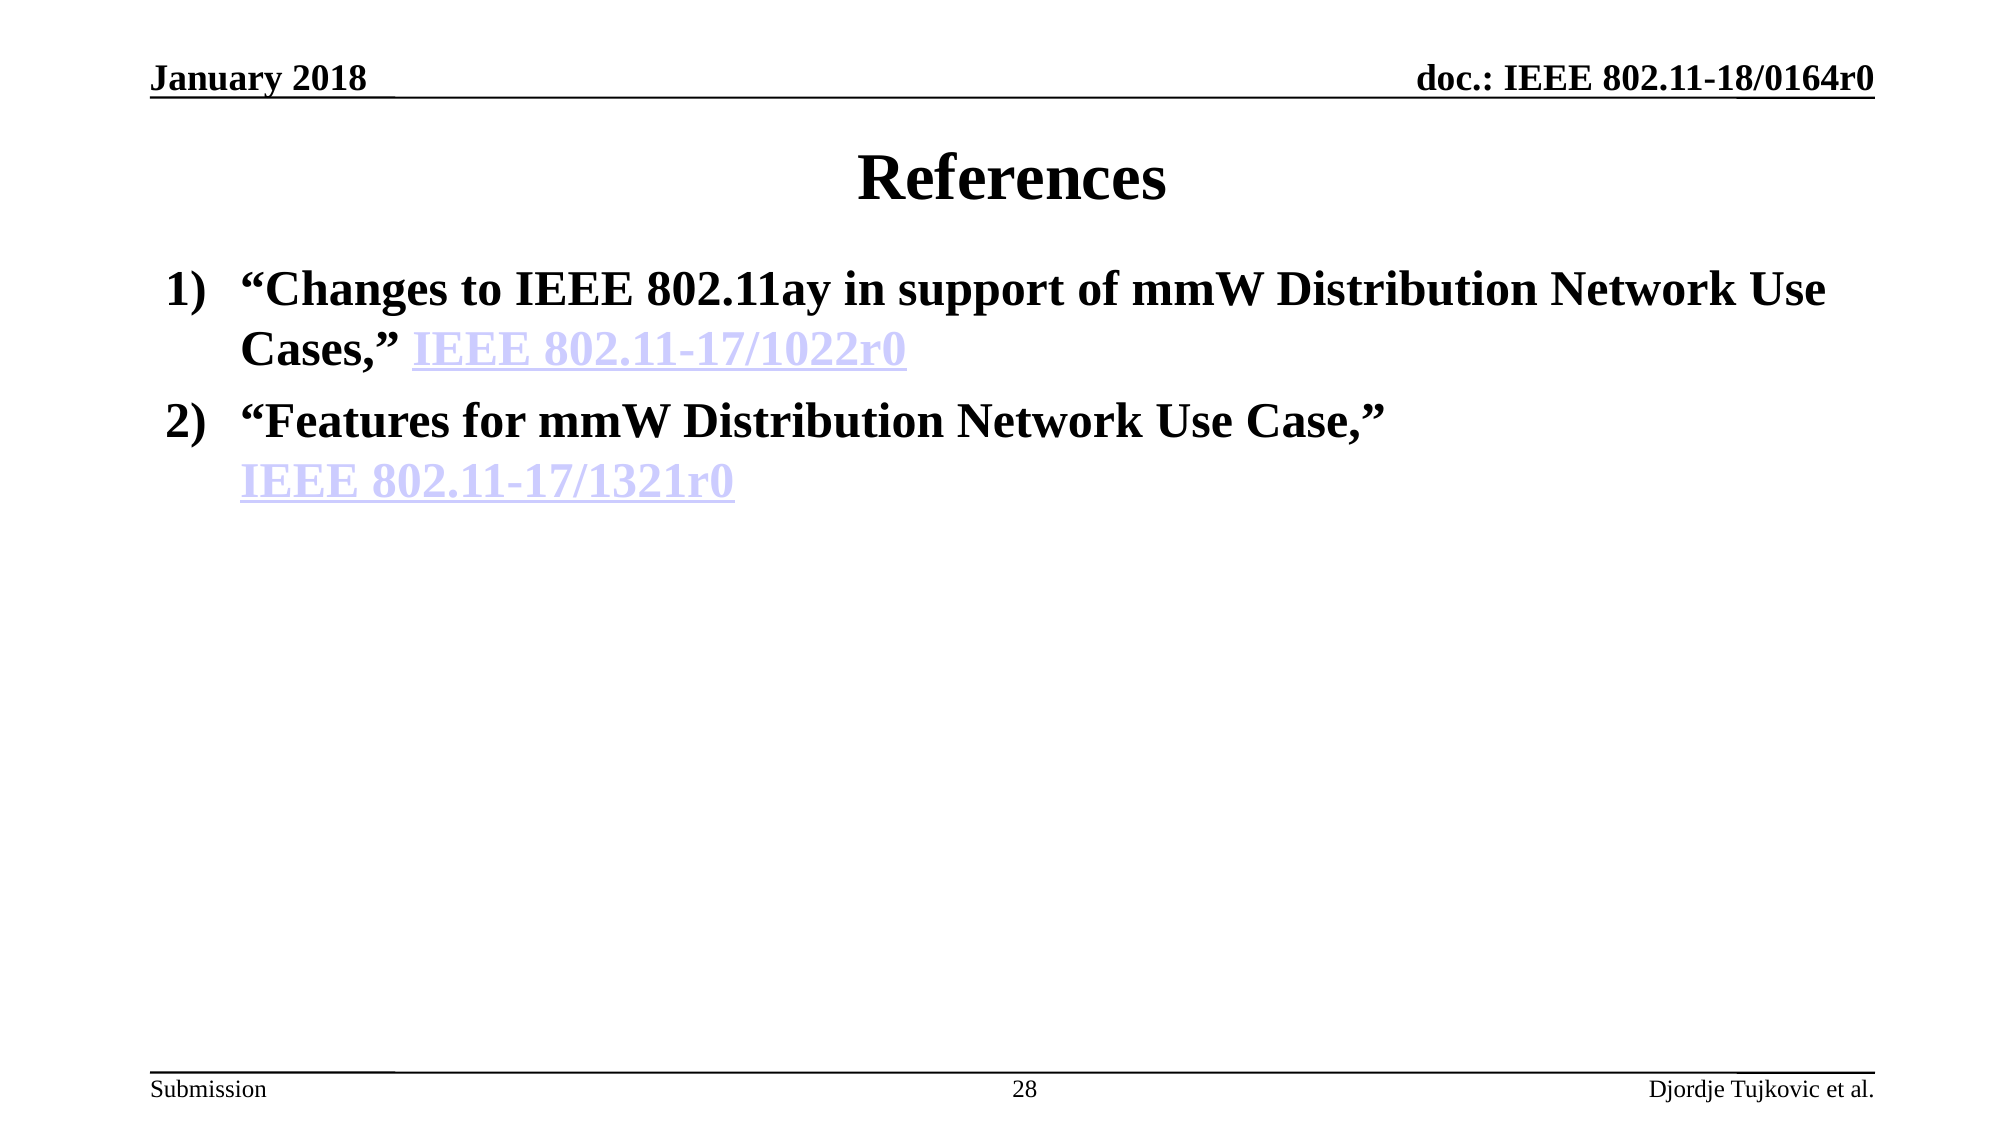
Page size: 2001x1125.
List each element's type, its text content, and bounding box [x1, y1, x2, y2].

title References [149, 97, 1876, 248]
list “Changes to IEEE 802.11ay in support of mmW Distribution Network Use Cases,” IEEE 802.11-17/1022r0 “Features for mmW Distribution Network Use Case,” IEEE 802.11-17/1321r0 [149, 248, 1876, 1073]
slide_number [149, 59, 750, 98]
slide_number 28 [936, 1072, 1113, 1111]
footer Djordje Tujkovic et al. [1169, 1072, 1876, 1111]
